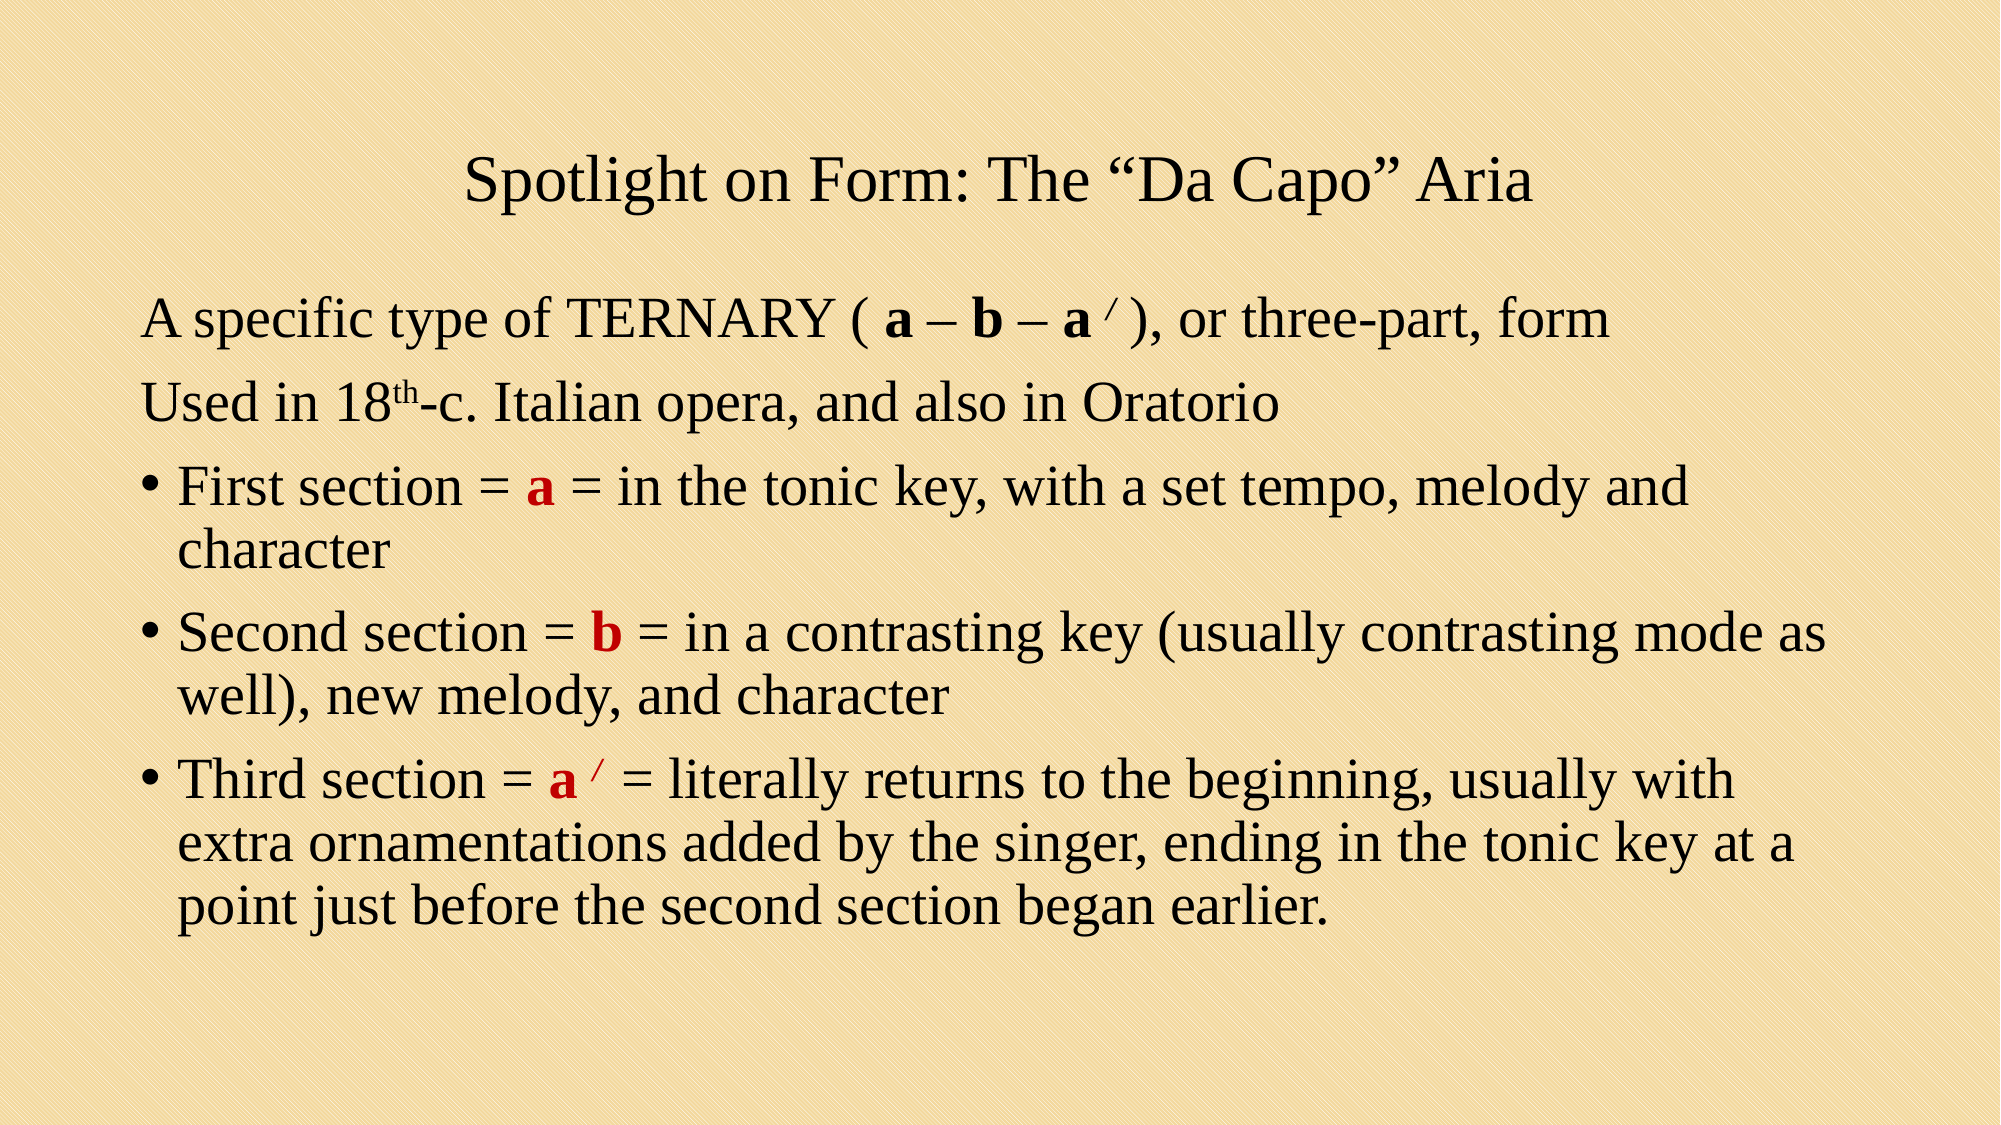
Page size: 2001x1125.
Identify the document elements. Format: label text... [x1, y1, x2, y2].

title Spotlight on Form: The “Da Capo” Aria [249, 136, 1750, 241]
list A specific type of TERNARY ( a – b – a / ), or three-part, form Used in 18th-c. Italian opera, and also in Oratorio First section = a = in the tonic key, with a set tempo, melody and character Second section = b = in a contrasting key (usually contrasting mode as well), new melody, and character Third section = a / = literally returns to the beginning, usually with extra ornamentations added by the singer, ending in the tonic key at a point just before the second section began earlier. [125, 279, 1875, 1000]
